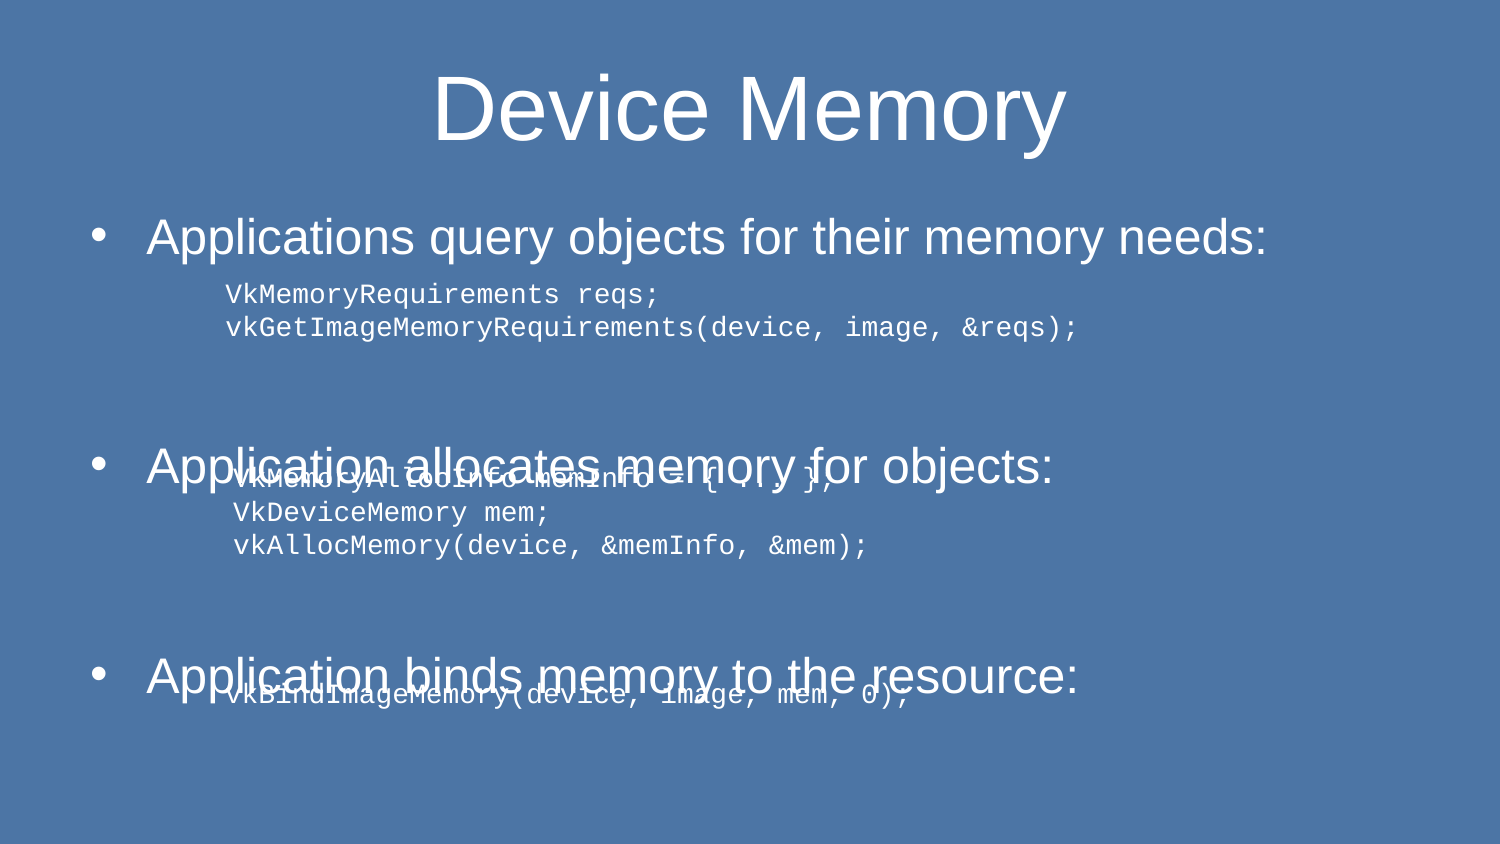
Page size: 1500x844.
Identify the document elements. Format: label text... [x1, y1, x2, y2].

list Applications query objects for their memory needs: Application allocates memory for objects: Application binds memory to the resource: [75, 196, 1425, 754]
text_box VkMemoryRequirements reqs; vkGetImageMemoryRequirements(device, image, &reqs); [210, 268, 1095, 350]
text_box vkBindImageMemory(device, image, mem, 0); [210, 668, 927, 717]
title Device Memory [75, 33, 1425, 175]
text_box VkMemoryAllocInfo memInfo = { ... }; VkDeviceMemory mem; vkAllocMemory(device, &memInfo, &mem); [218, 452, 885, 568]
